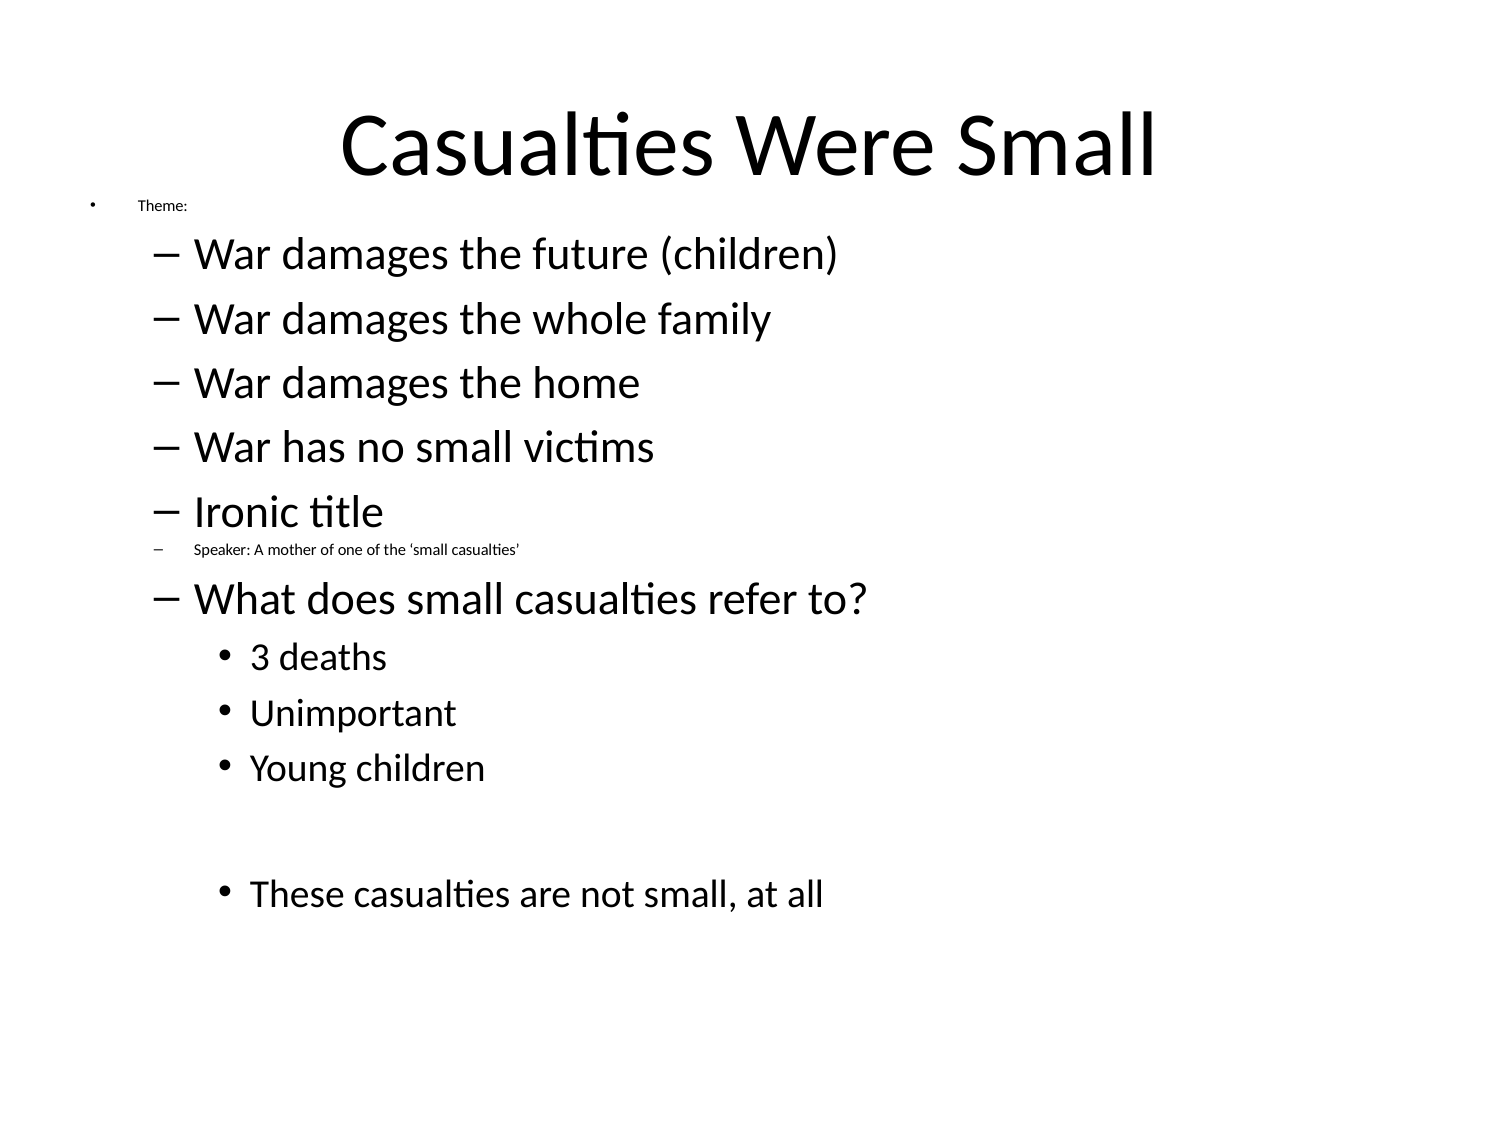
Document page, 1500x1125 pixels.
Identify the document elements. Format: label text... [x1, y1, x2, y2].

title Casualties Were Small [75, 45, 1425, 187]
list Theme: War damages the future (children) War damages the whole family War damages the home War has no small victims Ironic title Speaker: A mother of one of the ‘small casualties’ What does small casualties refer to? 3 deaths Unimportant Young children These casualties are not small, at all [75, 187, 1425, 930]
